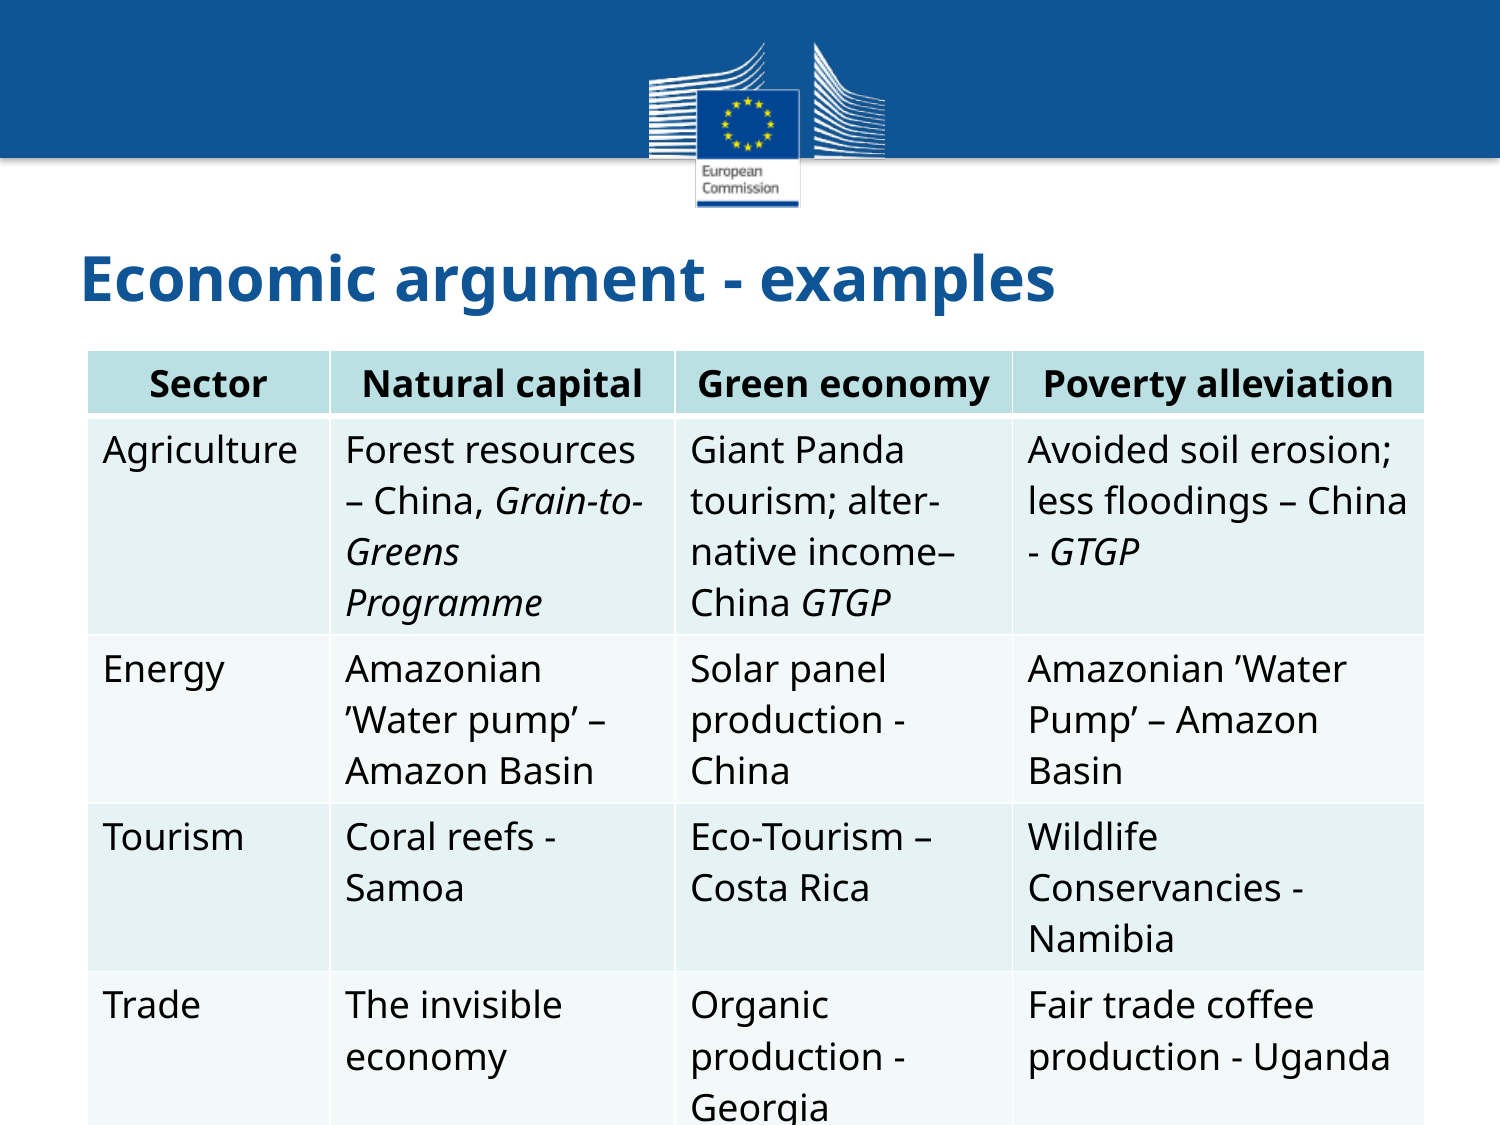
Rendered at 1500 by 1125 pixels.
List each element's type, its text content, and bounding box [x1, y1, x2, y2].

table_cell Wildlife Conservancies - Namibia [1013, 804, 1424, 971]
table_cell Avoided soil erosion; less floodings – China - GTGP [1013, 419, 1424, 634]
table_cell Eco-Tourism – Costa Rica [676, 804, 1012, 971]
table_cell Tourism [88, 804, 329, 971]
table_header Green economy [676, 351, 1012, 413]
table_cell Forest resources – China, Grain-to-Greens Programme [331, 419, 674, 634]
table_cell Energy [88, 636, 329, 802]
table_cell Coral reefs - Samoa [331, 804, 674, 971]
table_cell Agriculture [88, 419, 329, 634]
table_cell Fair trade coffee production - Uganda [1013, 972, 1424, 1125]
table_header Poverty alleviation [1013, 351, 1424, 413]
table_header Sector [88, 351, 329, 413]
table_cell Amazonian ’Water Pump’ – Amazon Basin [1013, 636, 1424, 802]
table_cell Trade [88, 972, 329, 1125]
title Economic argument - examples [64, 199, 1416, 354]
table_cell Organic production - Georgia [676, 972, 1012, 1125]
table_cell Giant Panda tourism; alter-native income– China GTGP [676, 419, 1012, 634]
table_cell The invisible economy [331, 972, 674, 1125]
table_header Natural capital [331, 351, 674, 413]
picture [649, 42, 885, 199]
table_cell Amazonian ’Water pump’ – Amazon Basin [331, 636, 674, 802]
table_cell Solar panel production - China [676, 636, 1012, 802]
